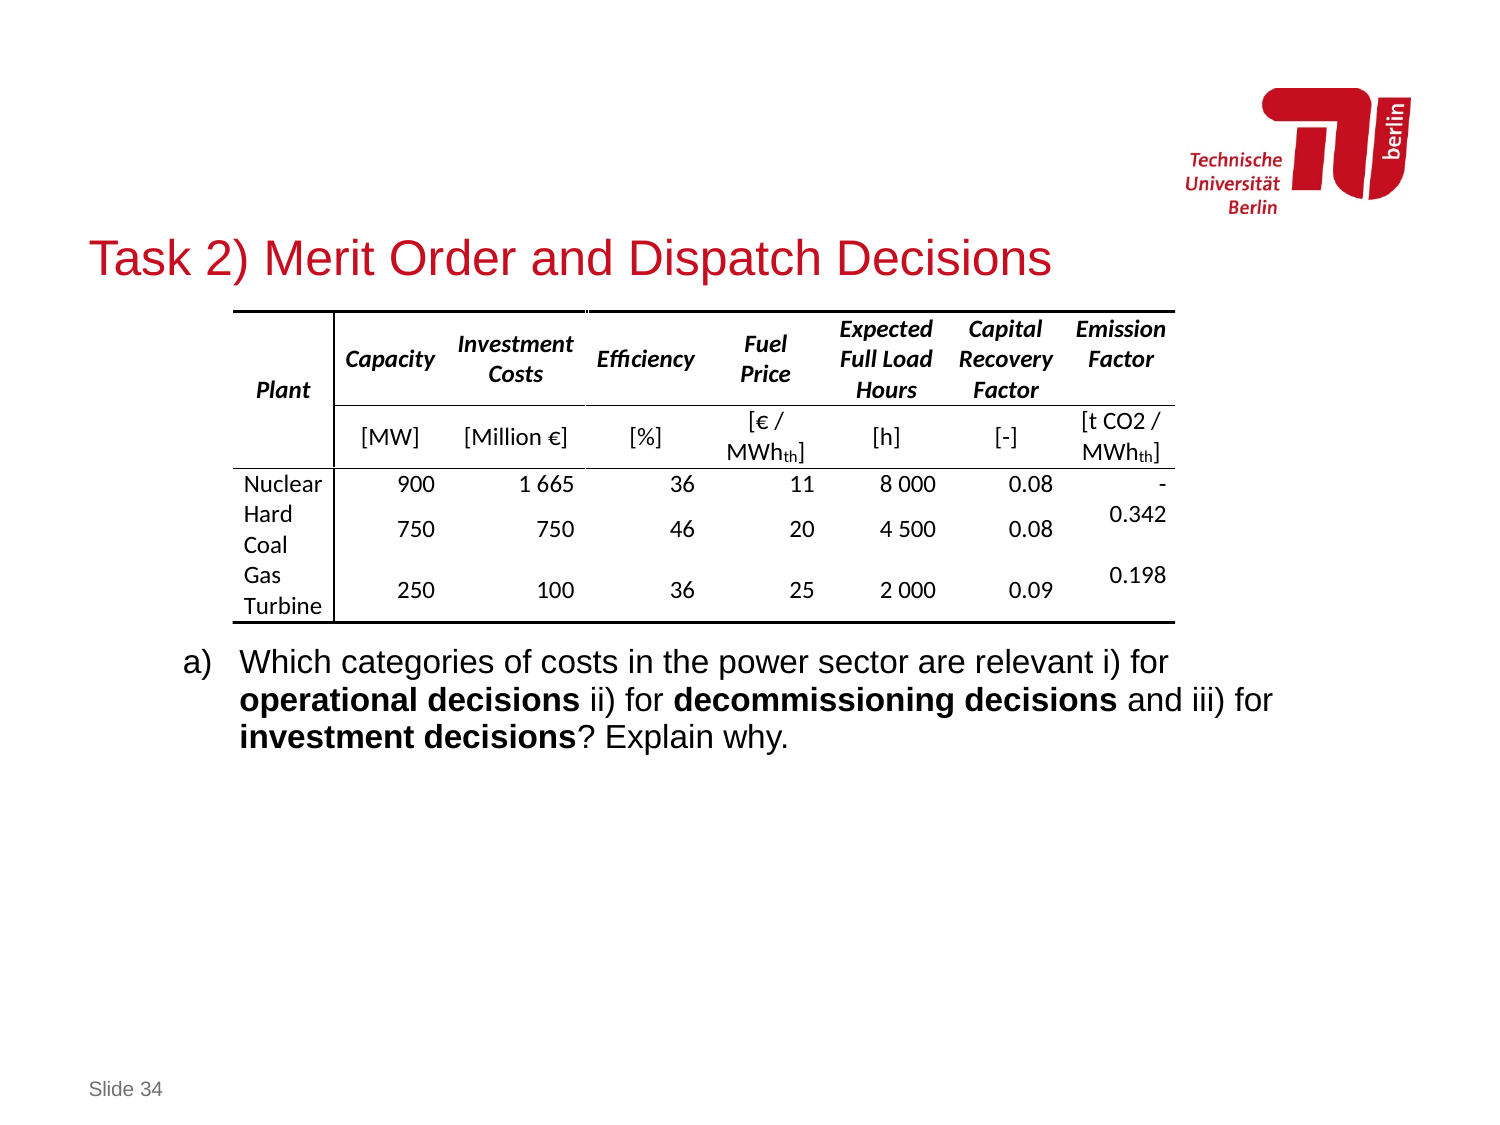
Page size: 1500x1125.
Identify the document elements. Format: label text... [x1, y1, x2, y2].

title Task 2) Merit Order and Dispatch Decisions [88, 226, 1411, 286]
list Which categories of costs in the power sector are relevant i) for operational decisions ii) for decommissioning decisions and iii) for investment decisions? Explain why. [183, 315, 1294, 983]
slide_number Slide 34 [88, 1075, 1176, 1101]
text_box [232, 309, 1176, 653]
picture [1186, 88, 1411, 214]
